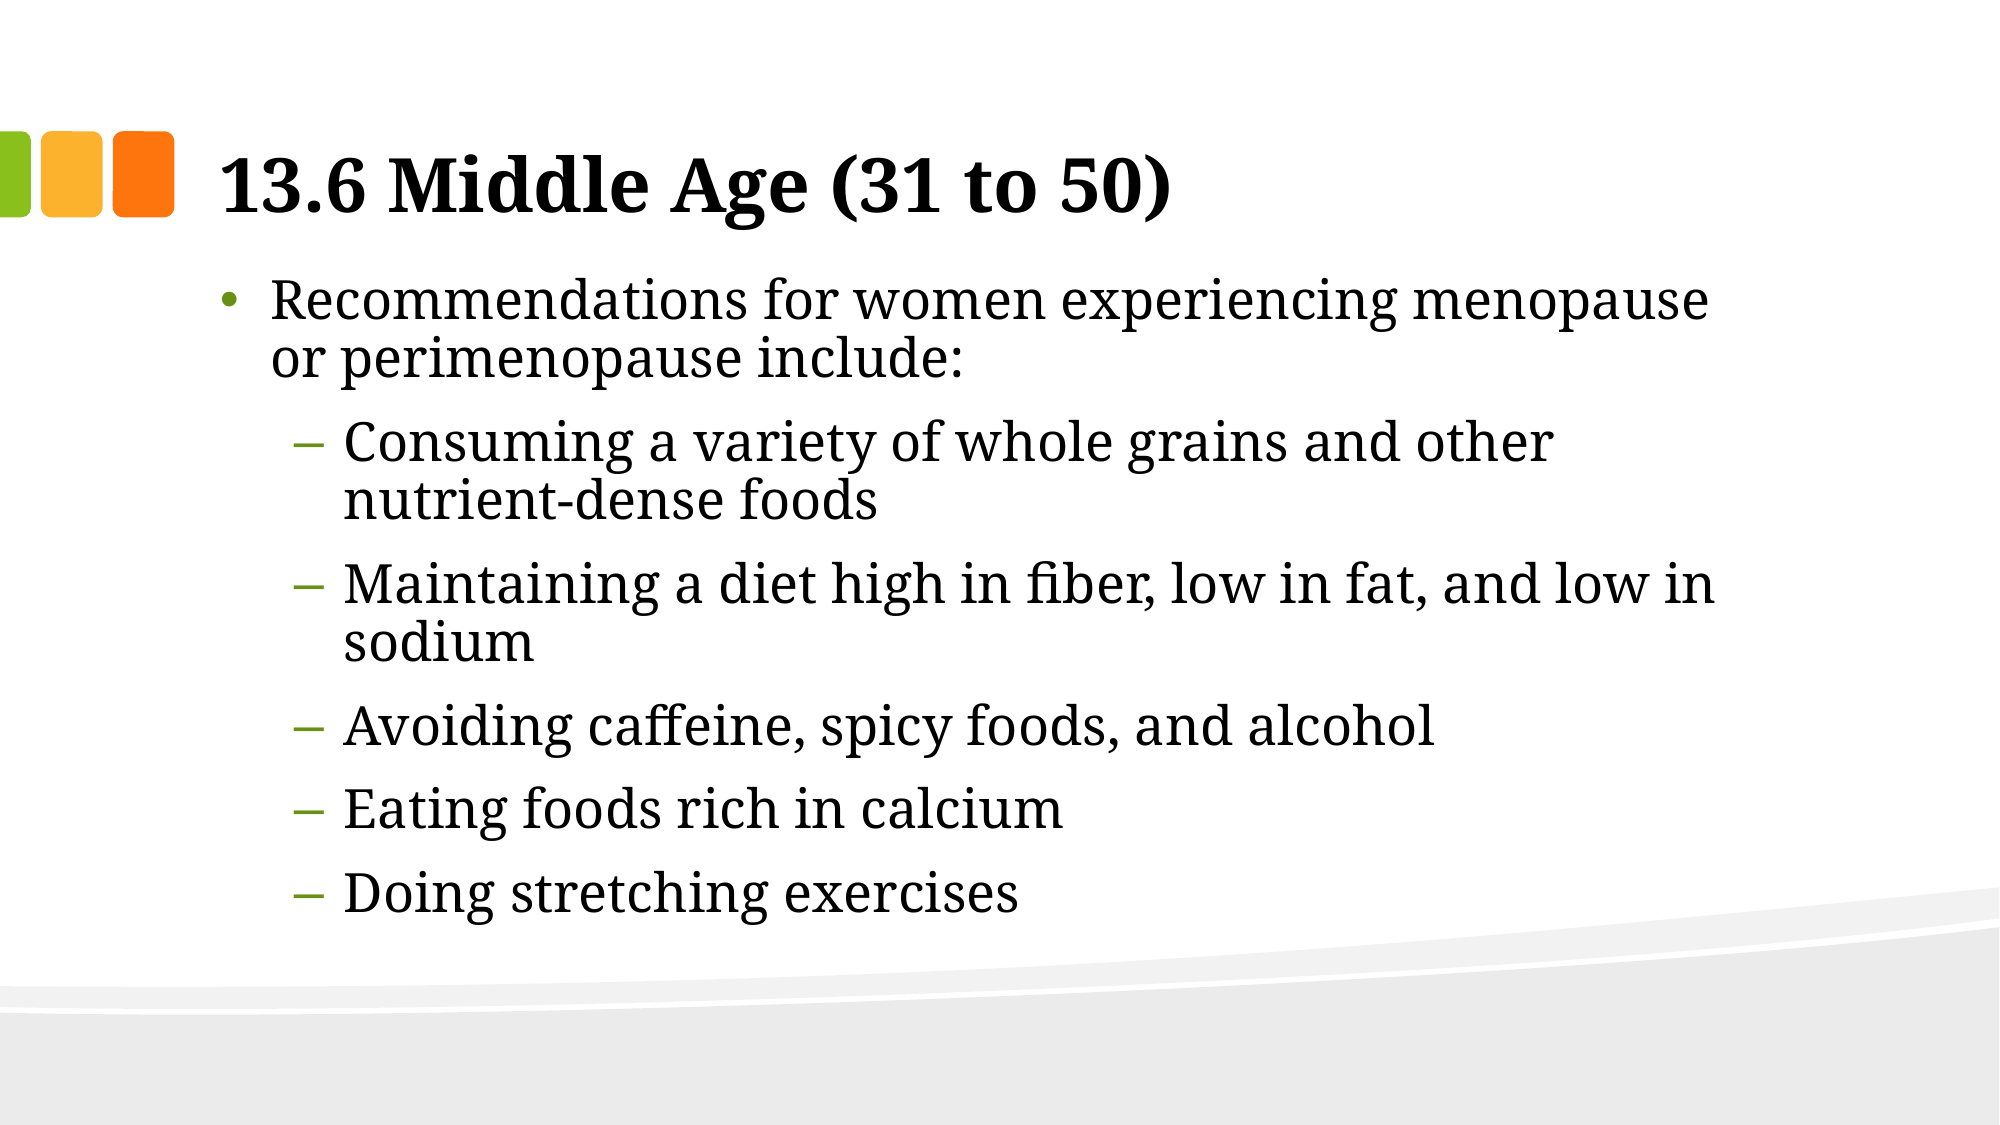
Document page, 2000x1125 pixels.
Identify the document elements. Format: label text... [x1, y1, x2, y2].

list Recommendations for women experiencing menopause or perimenopause include: Consuming a variety of whole grains and other nutrient-dense foods Maintaining a diet high in fiber, low in fat, and low in sodium Avoiding caffeine, spicy foods, and alcohol Eating foods rich in calcium Doing stretching exercises [199, 262, 1800, 1013]
title 13.6 Middle Age (31 to 50) [199, 24, 1800, 238]
